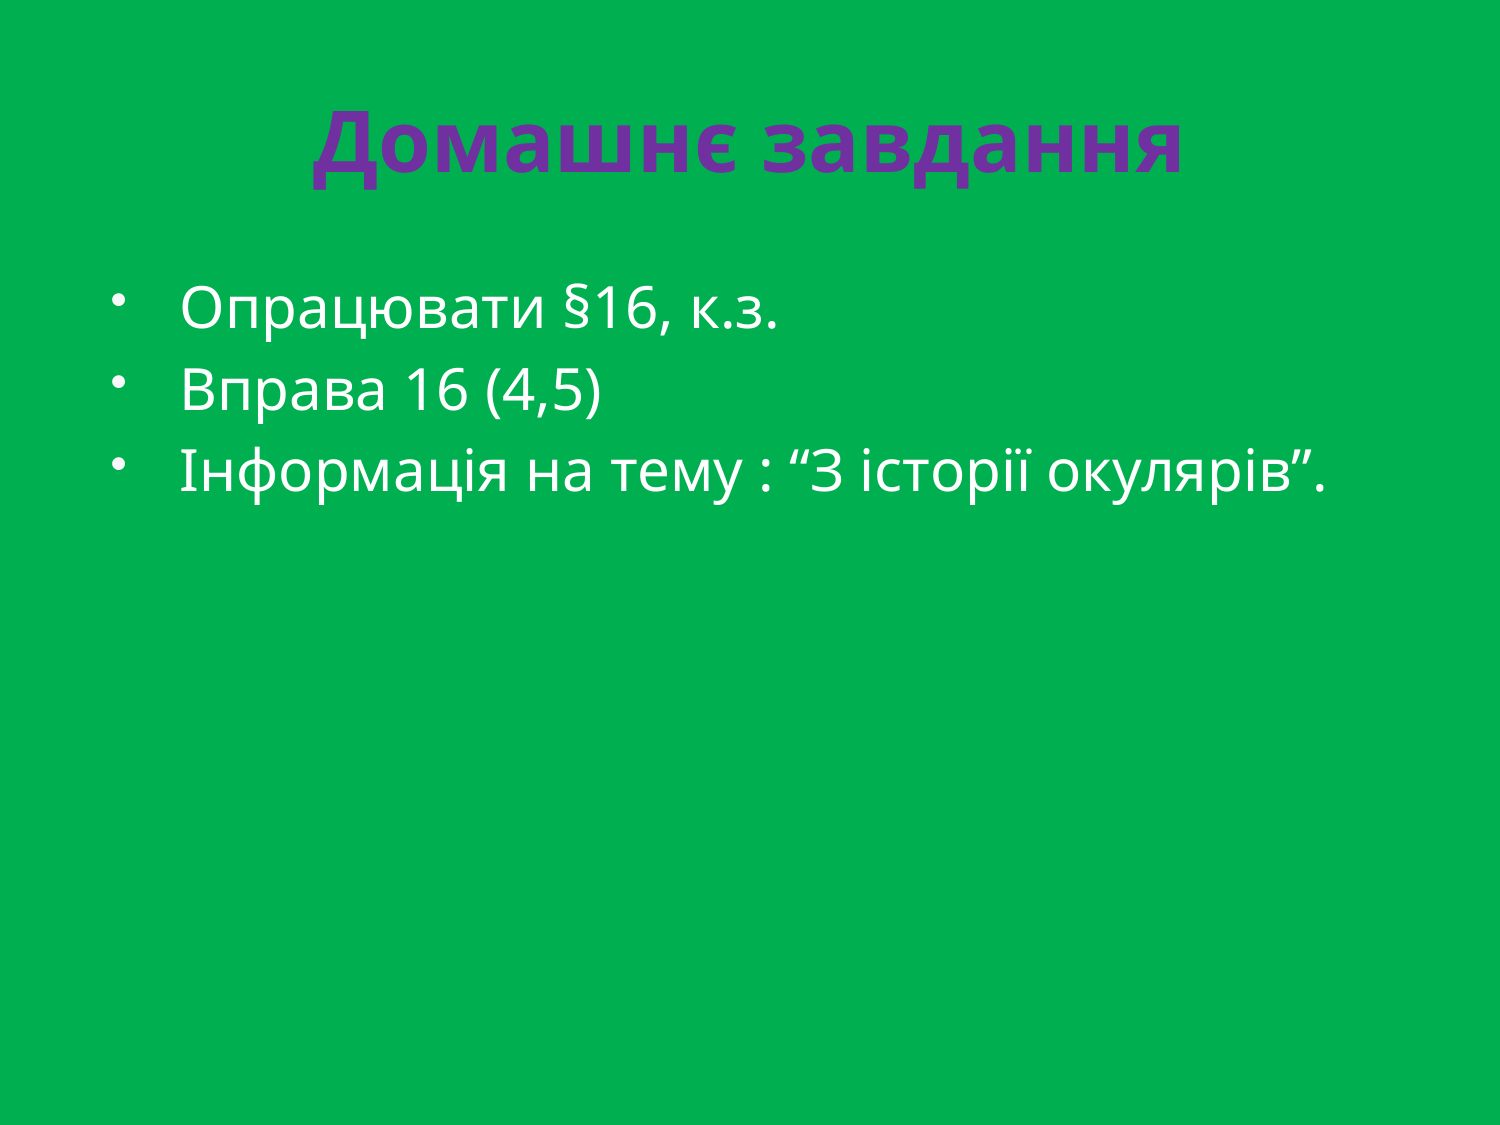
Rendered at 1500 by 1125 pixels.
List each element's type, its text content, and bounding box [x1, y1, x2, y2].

list Опрацювати §16, к.з. Вправа 16 (4,5) Інформація на тему : “З історії окулярів”. [75, 262, 1425, 1035]
title Домашнє завдання [75, 45, 1425, 233]
